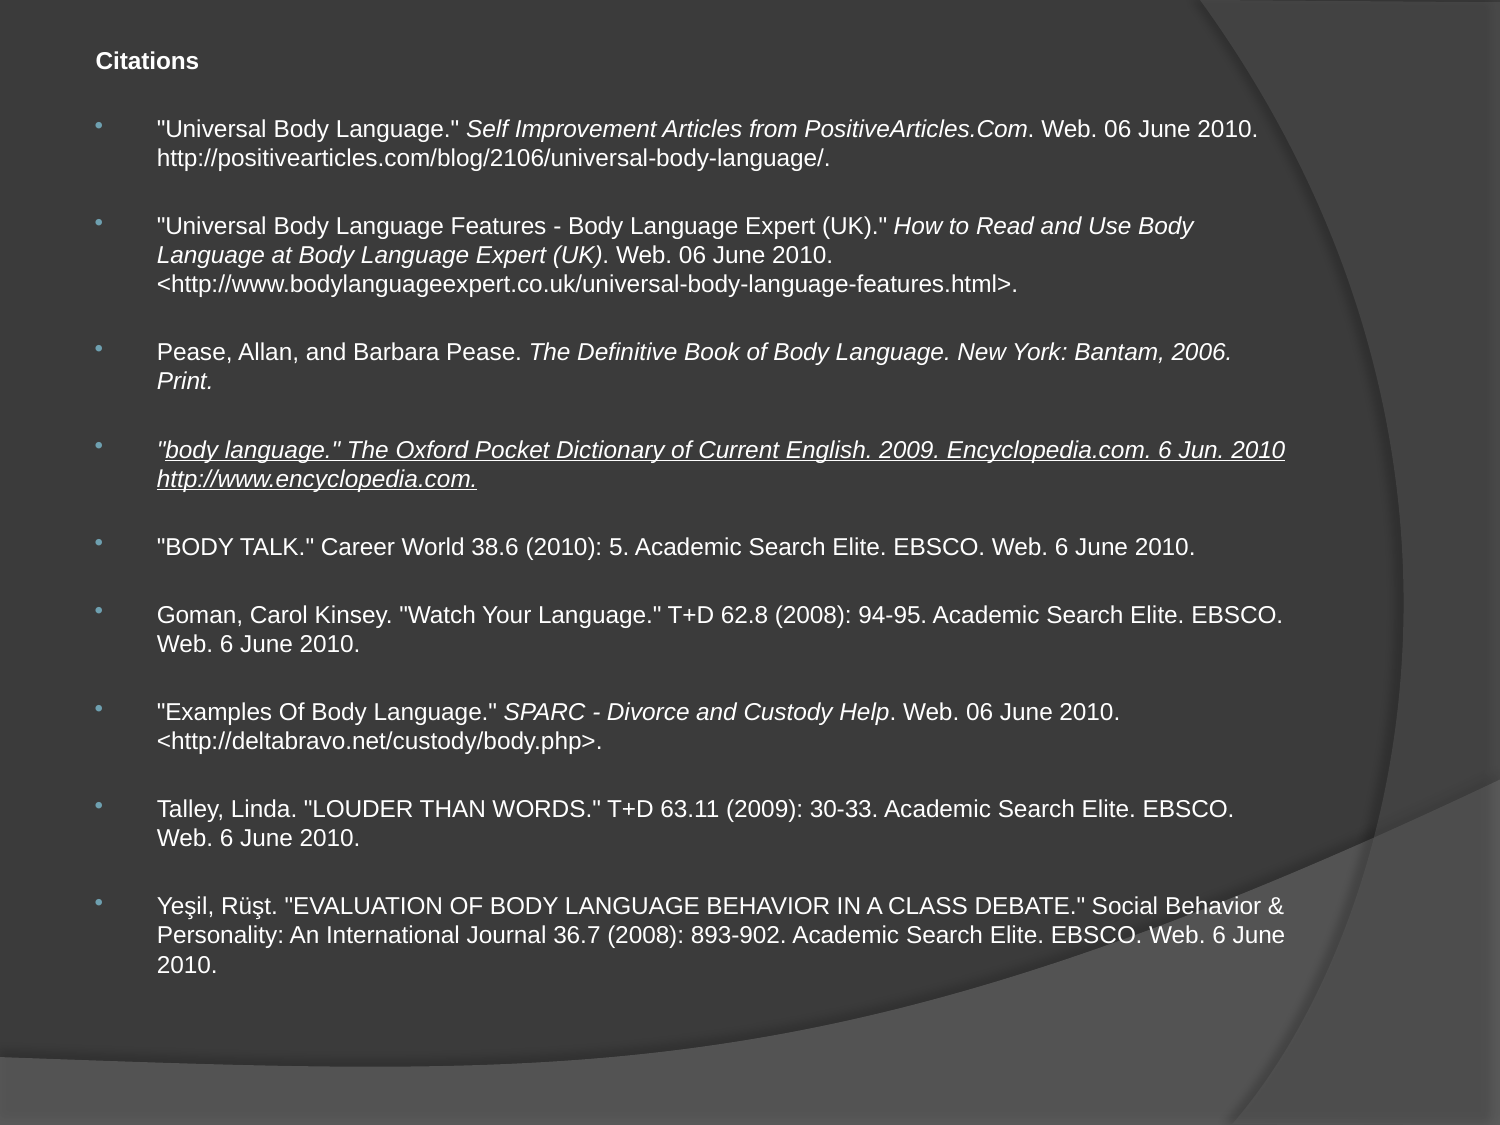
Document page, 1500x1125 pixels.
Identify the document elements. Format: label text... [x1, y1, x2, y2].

list Citations "Universal Body Language." Self Improvement Articles from PositiveArticles.Com. Web. 06 June 2010. http://positivearticles.com/blog/2106/universal-body-language/. "Universal Body Language Features - Body Language Expert (UK)." How to Read and Use Body Language at Body Language Expert (UK). Web. 06 June 2010. <http://www.bodylanguageexpert.co.uk/universal-body-language-features.html>. Pease, Allan, and Barbara Pease. The Definitive Book of Body Language. New York: Bantam, 2006. Print. "body language." The Oxford Pocket Dictionary of Current English. 2009. Encyclopedia.com. 6 Jun. 2010 http://www.encyclopedia.com. "BODY TALK." Career World 38.6 (2010): 5. Academic Search Elite. EBSCO. Web. 6 June 2010. Goman, Carol Kinsey. "Watch Your Language." T+D 62.8 (2008): 94-95. Academic Search Elite. EBSCO. Web. 6 June 2010. "Examples Of Body Language." SPARC - Divorce and Custody Help. Web. 06 June 2010. <http://deltabravo.net/custody/body.php>. Talley, Linda. "LOUDER THAN WORDS." T+D 63.11 (2009): 30-33. Academic Search Elite. EBSCO. Web. 6 June 2010. Yeşil, Rüşt. "EVALUATION OF BODY LANGUAGE BEHAVIOR IN A CLASS DEBATE." Social Behavior & Personality: An International Journal 36.7 (2008): 893-902. Academic Search Elite. EBSCO. Web. 6 June 2010. [75, 37, 1300, 1005]
